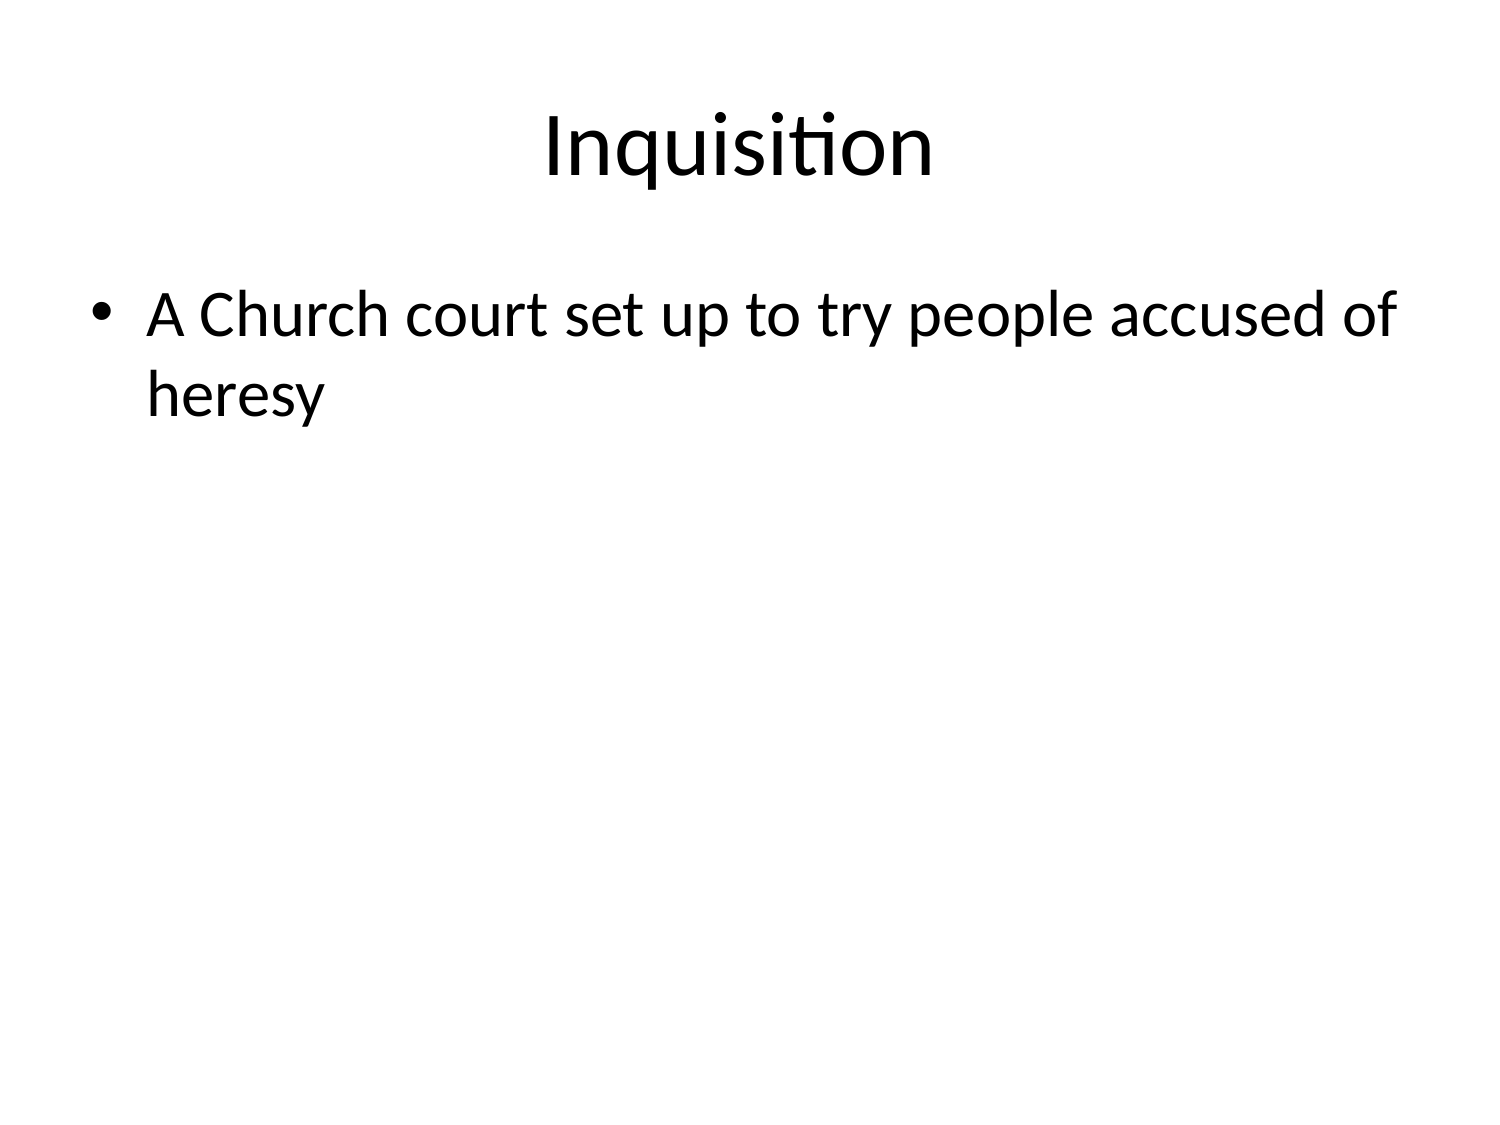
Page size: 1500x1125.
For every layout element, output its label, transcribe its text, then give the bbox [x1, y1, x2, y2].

list A Church court set up to try people accused of heresy [75, 262, 1425, 1005]
title Inquisition [75, 45, 1425, 233]
